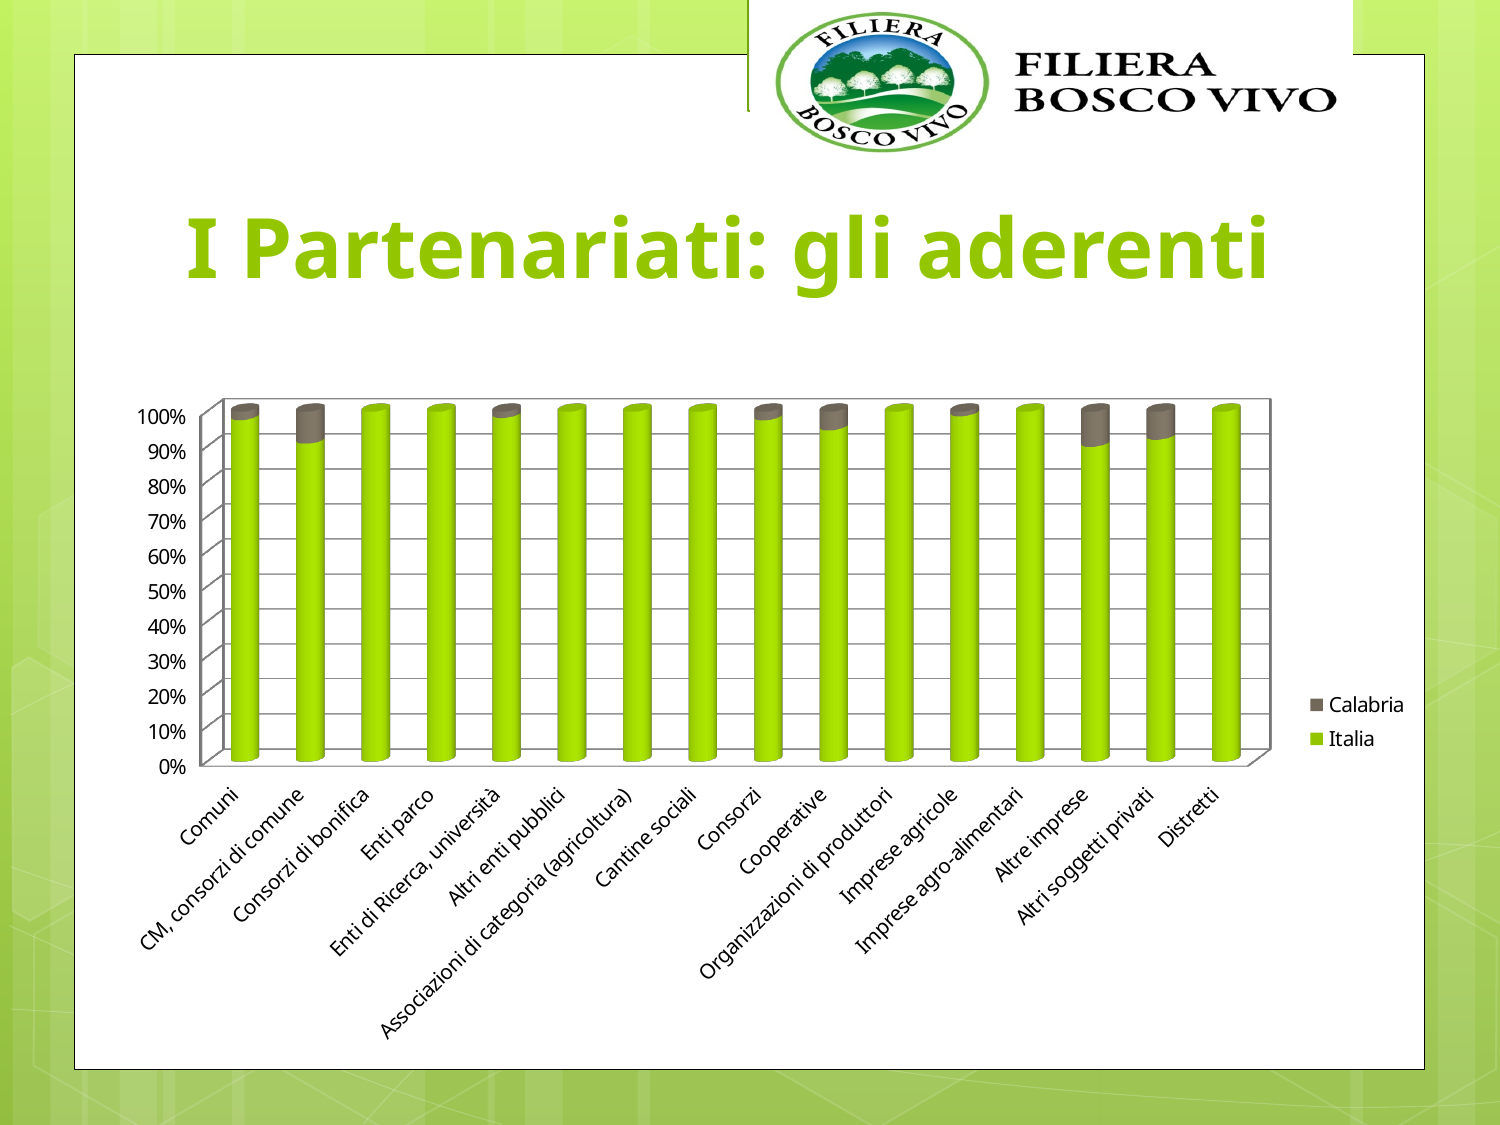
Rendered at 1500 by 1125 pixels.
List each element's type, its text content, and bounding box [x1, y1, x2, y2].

title I Partenariati: gli aderenti [171, 125, 1324, 303]
picture [749, 0, 1353, 162]
chart [100, 385, 1424, 1059]
